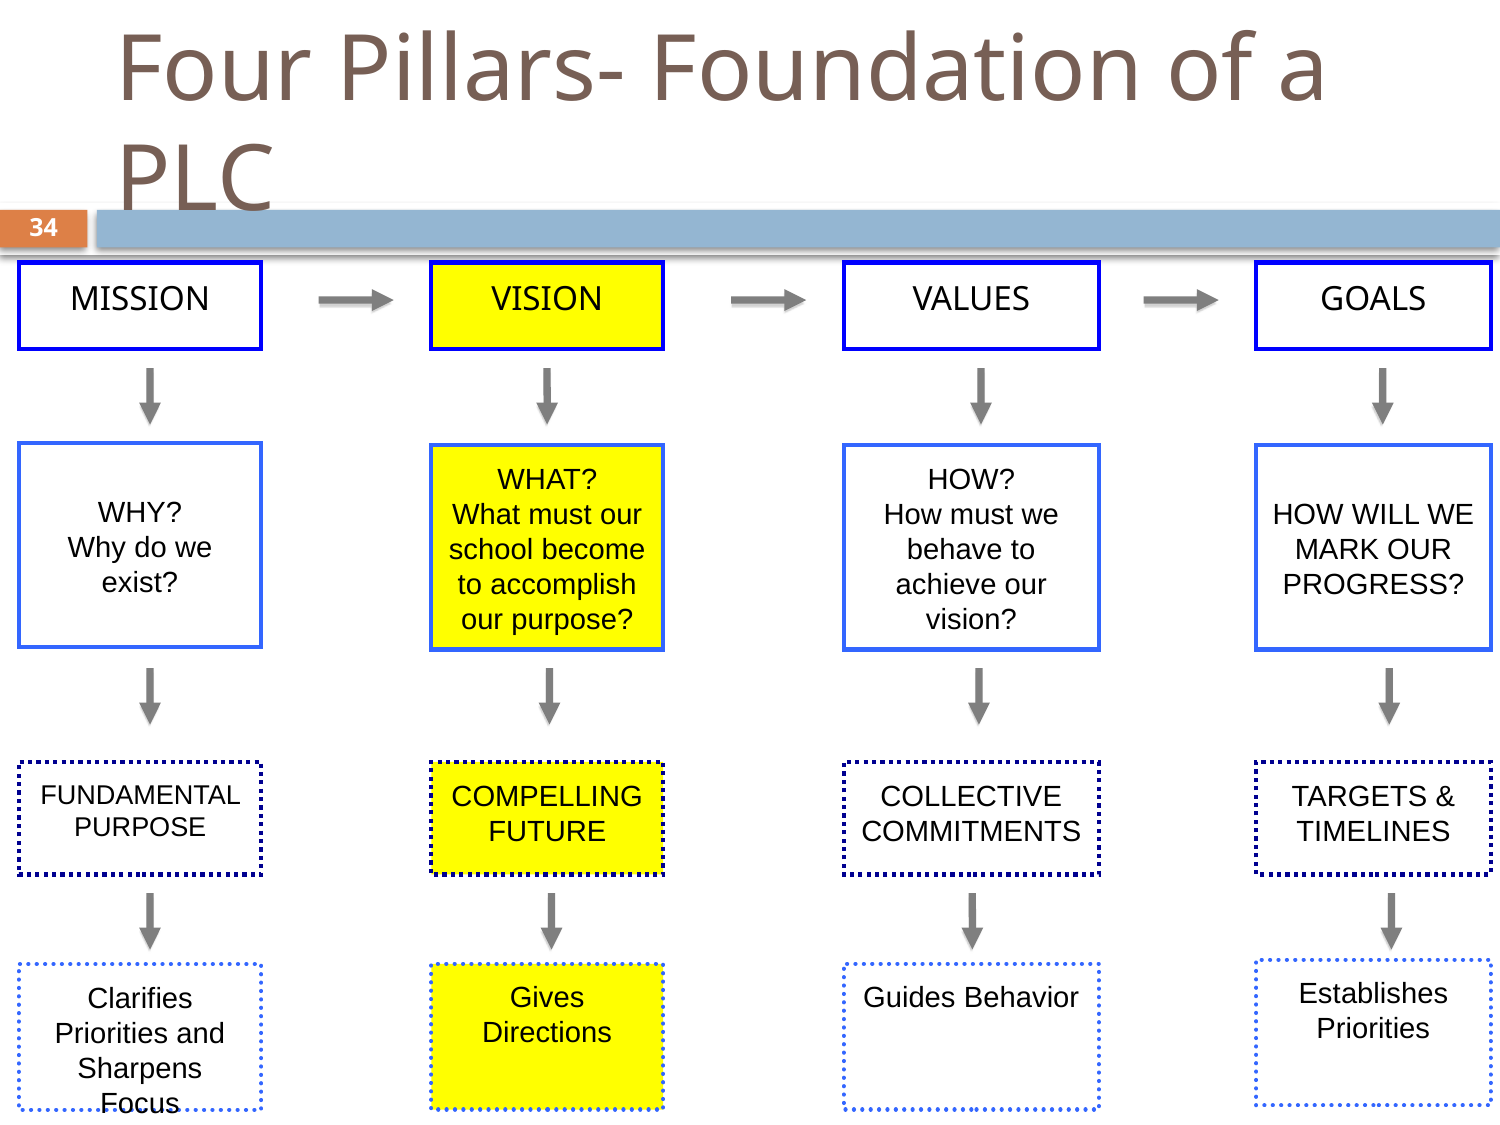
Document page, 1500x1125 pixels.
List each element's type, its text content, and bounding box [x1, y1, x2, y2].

text_box [143, 368, 157, 425]
text_box HOW WILL WE MARK OUR PROGRESS? [1256, 445, 1491, 650]
text_box [966, 893, 979, 950]
text_box WHY? Why do we exist? [18, 443, 262, 648]
text_box Establishes Priorities [1256, 959, 1491, 1106]
text_box [972, 668, 986, 725]
text_box [1385, 893, 1398, 950]
text_box WHAT? What must our school become to accomplish our purpose? [431, 445, 664, 650]
text_box [543, 668, 556, 725]
text_box [1376, 368, 1390, 425]
text_box COLLECTIVE COMMITMENTS [843, 761, 1099, 875]
text_box Clarifies Priorities and Sharpens Focus [18, 964, 262, 1110]
text_box COMPELLING FUTURE [431, 761, 664, 875]
text_box [143, 668, 157, 725]
text_box [974, 368, 988, 425]
text_box [1383, 668, 1396, 725]
text_box Guides Behavior [843, 963, 1099, 1110]
text_box VALUES [843, 262, 1099, 349]
slide_number 34 [0, 208, 88, 249]
text_box [545, 893, 558, 950]
text_box [318, 293, 394, 307]
text_box GOALS [1256, 262, 1491, 349]
title Four Pillars- Foundation of a PLC [100, 37, 1439, 201]
text_box Gives Directions [431, 963, 664, 1110]
text_box VISION [431, 262, 664, 349]
text_box [1143, 293, 1219, 307]
text_box HOW? How must we behave to achieve our vision? [843, 445, 1099, 650]
text_box TARGETS & TIMELINES [1256, 761, 1491, 875]
text_box [143, 893, 157, 950]
text_box [540, 368, 554, 425]
text_box MISSION [18, 262, 262, 349]
text_box FUNDAMENTAL PURPOSE [18, 761, 262, 875]
text_box [731, 293, 807, 307]
